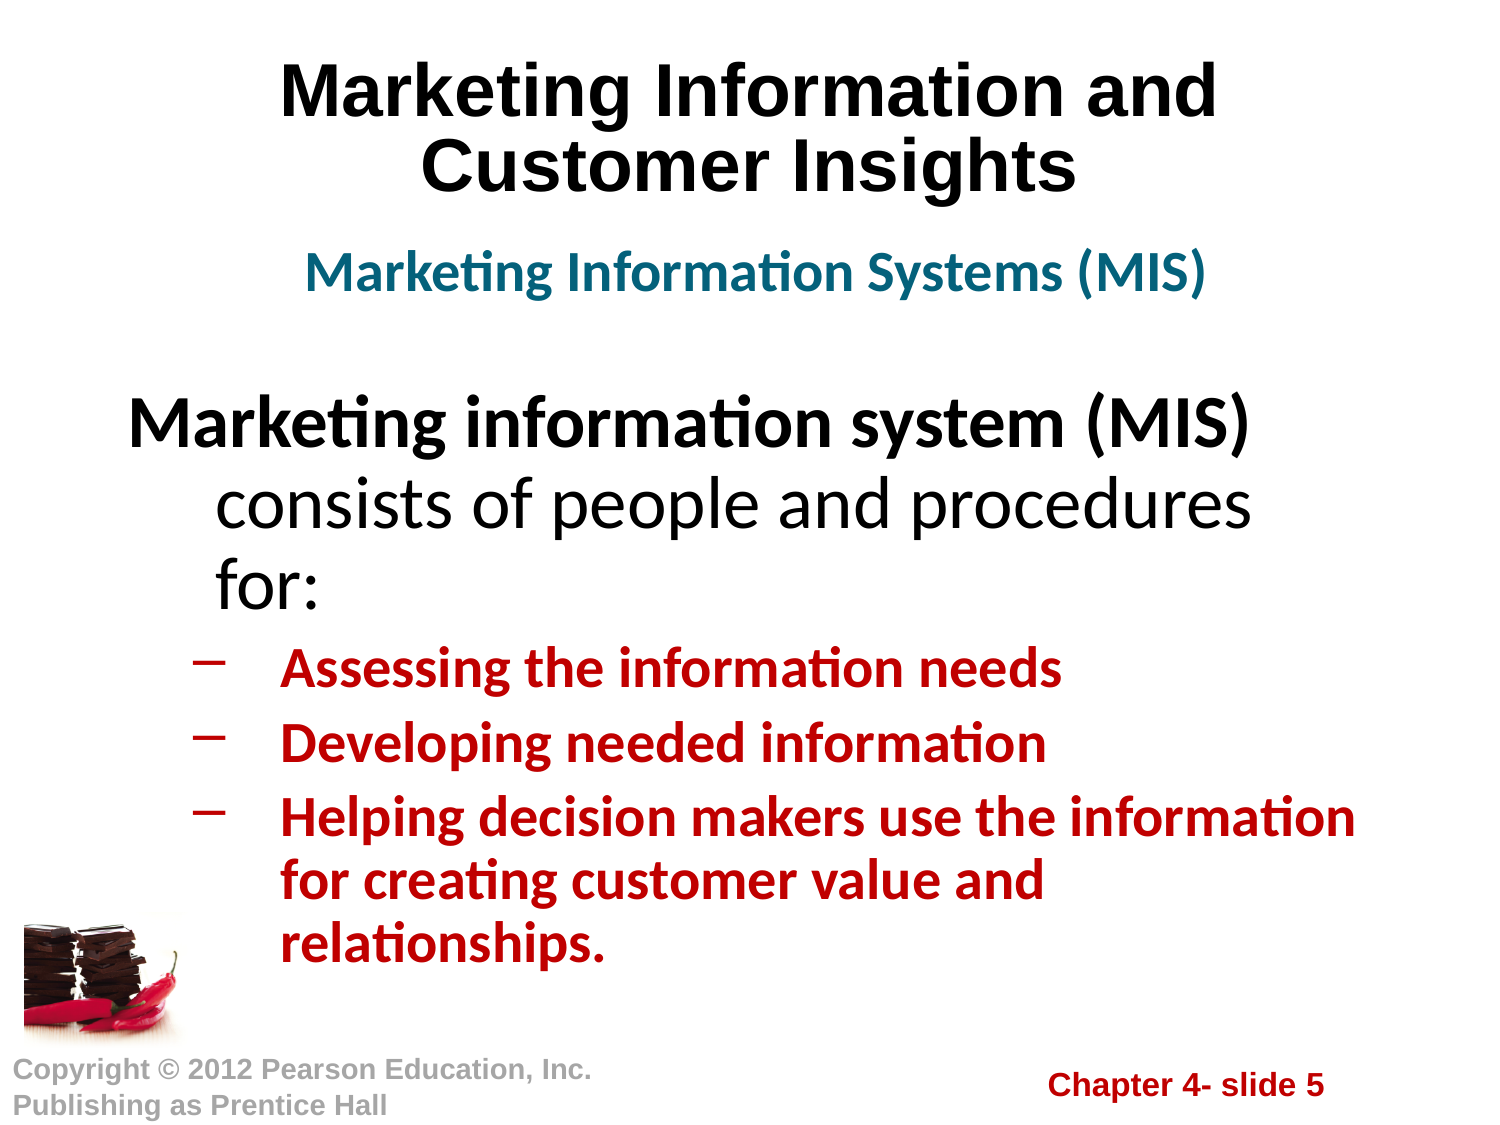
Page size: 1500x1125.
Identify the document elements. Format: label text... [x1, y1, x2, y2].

picture [24, 912, 112, 1050]
list Marketing Information Systems (MIS) [87, 237, 1426, 301]
title Marketing Information and Customer Insights [112, 37, 1388, 226]
list Marketing information system (MIS) consists of people and procedures for: Assessing the information needs Developing needed information Helping decision makers use the information for creating customer value and relationships. [112, 374, 1388, 1051]
